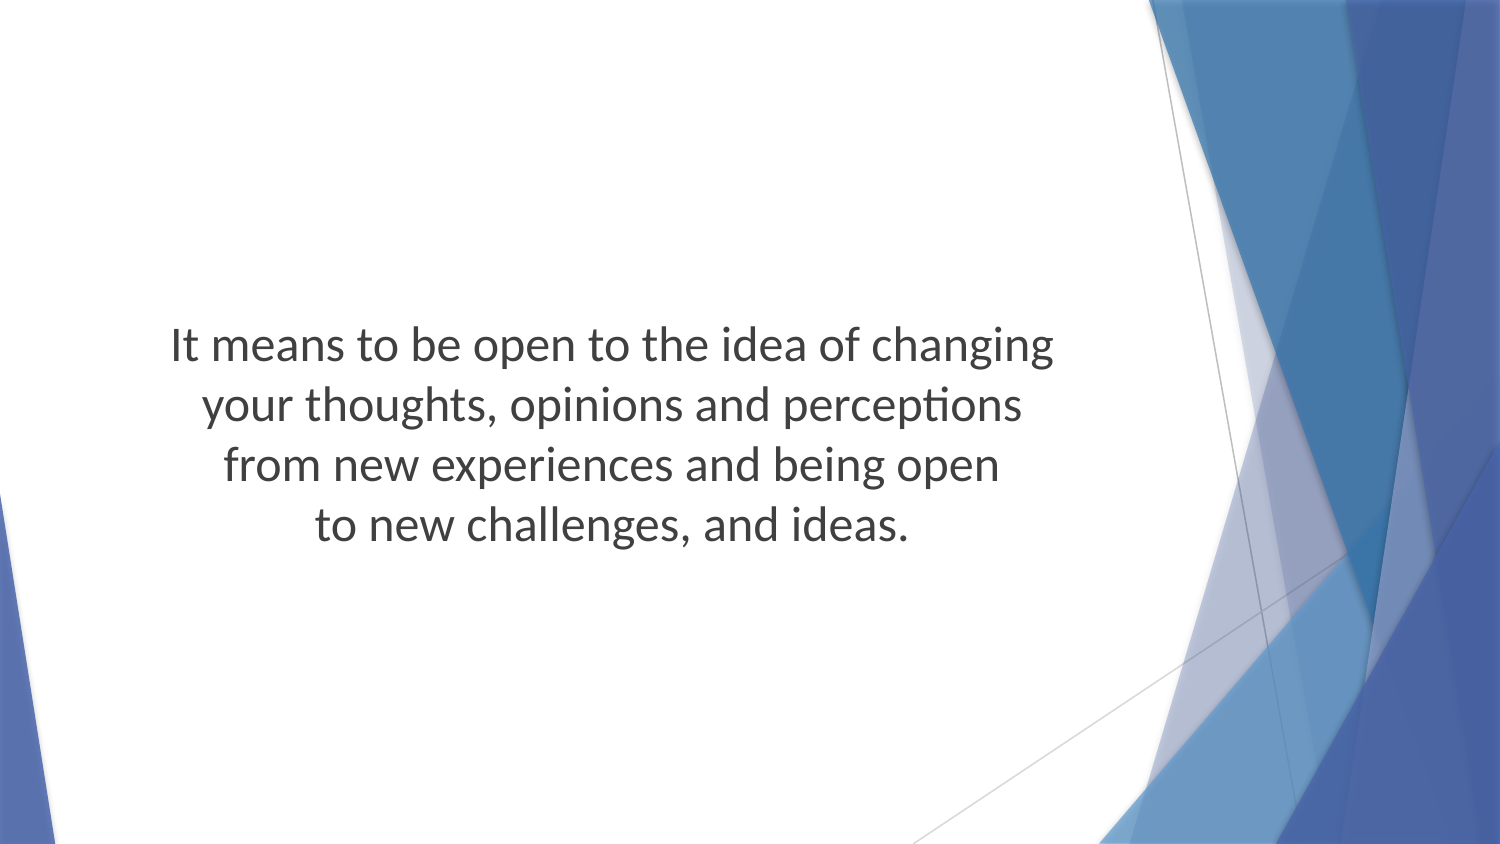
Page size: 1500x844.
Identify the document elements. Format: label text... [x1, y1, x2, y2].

list It means to be open to the idea of changing your thoughts, opinions and perceptions from new experiences and being open to new challenges, and ideas. [83, 303, 1141, 576]
